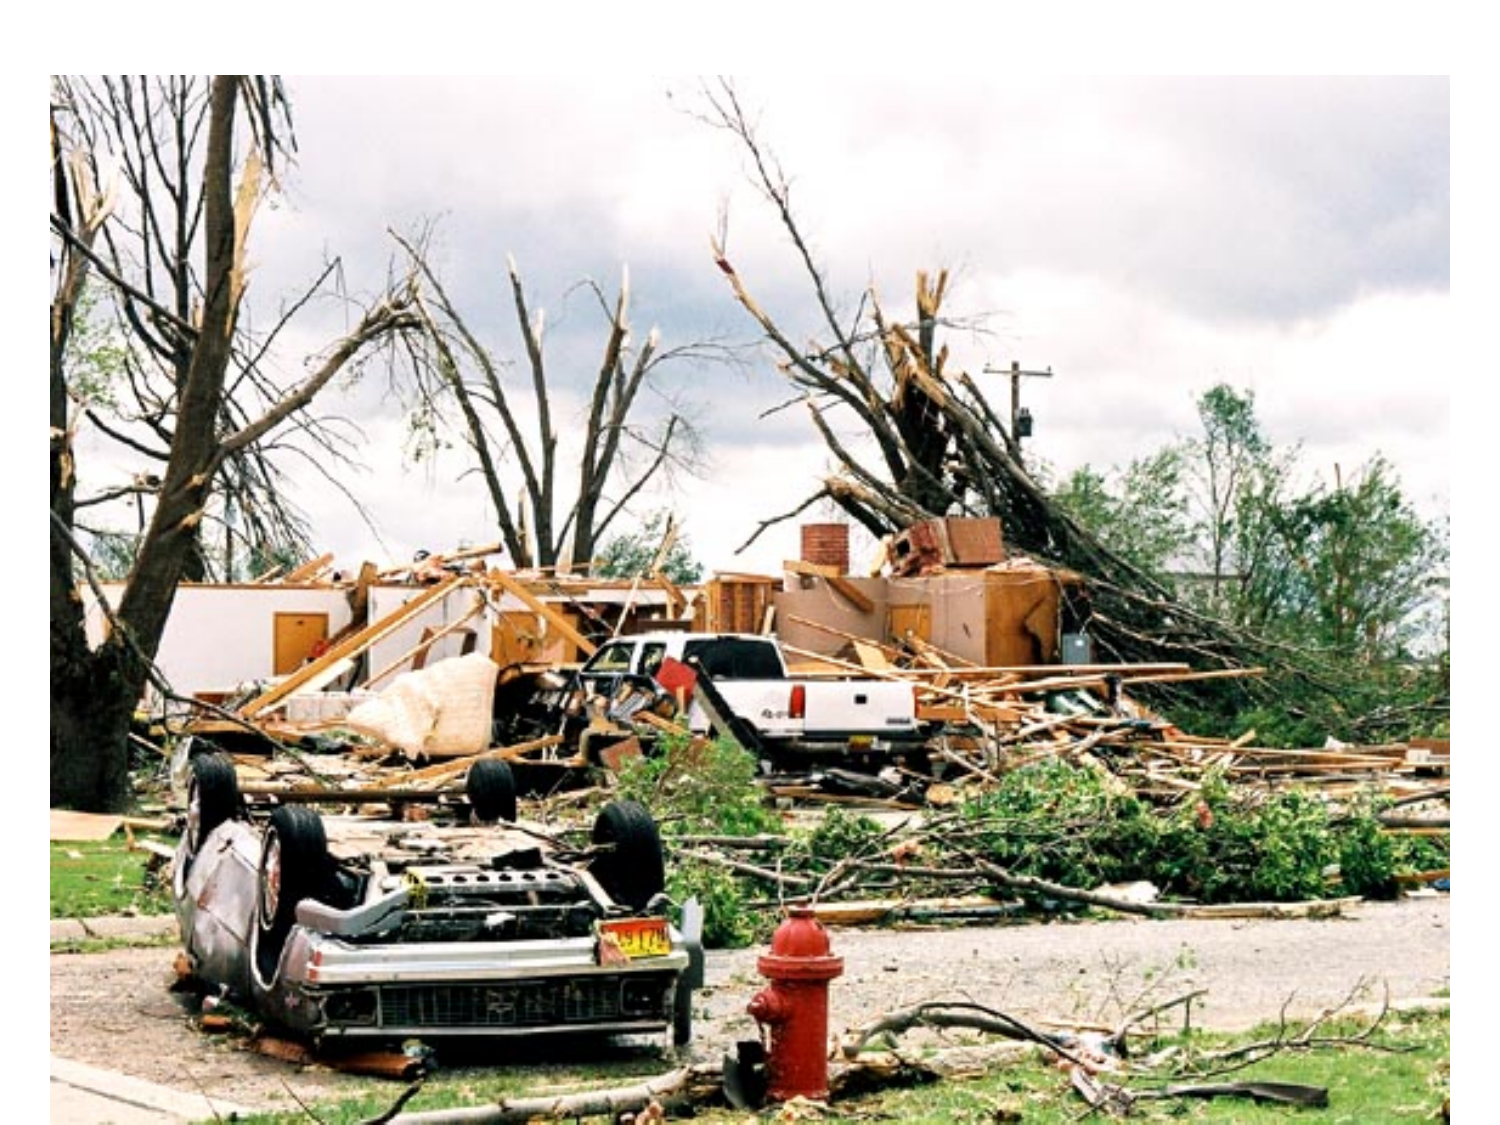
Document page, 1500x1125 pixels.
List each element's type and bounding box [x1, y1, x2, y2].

picture [49, 74, 1451, 1125]
